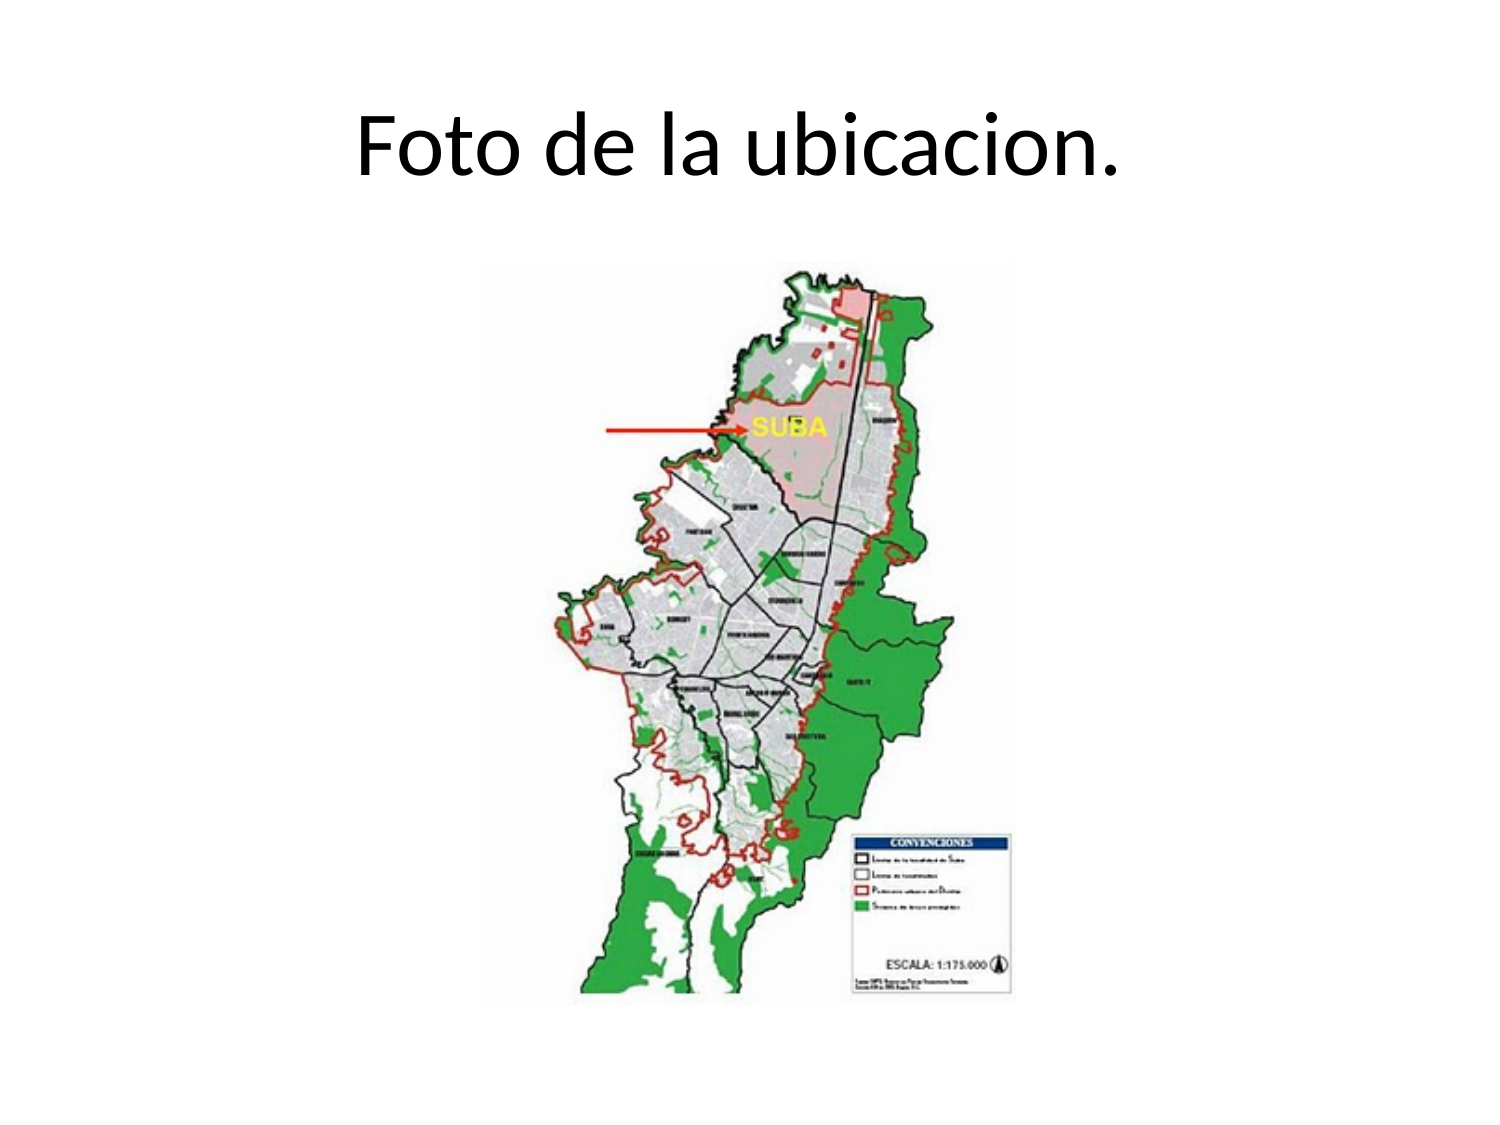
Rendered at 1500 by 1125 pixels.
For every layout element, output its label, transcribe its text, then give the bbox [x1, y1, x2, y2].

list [484, 262, 1016, 1006]
title Foto de la ubicacion. [75, 45, 1425, 233]
